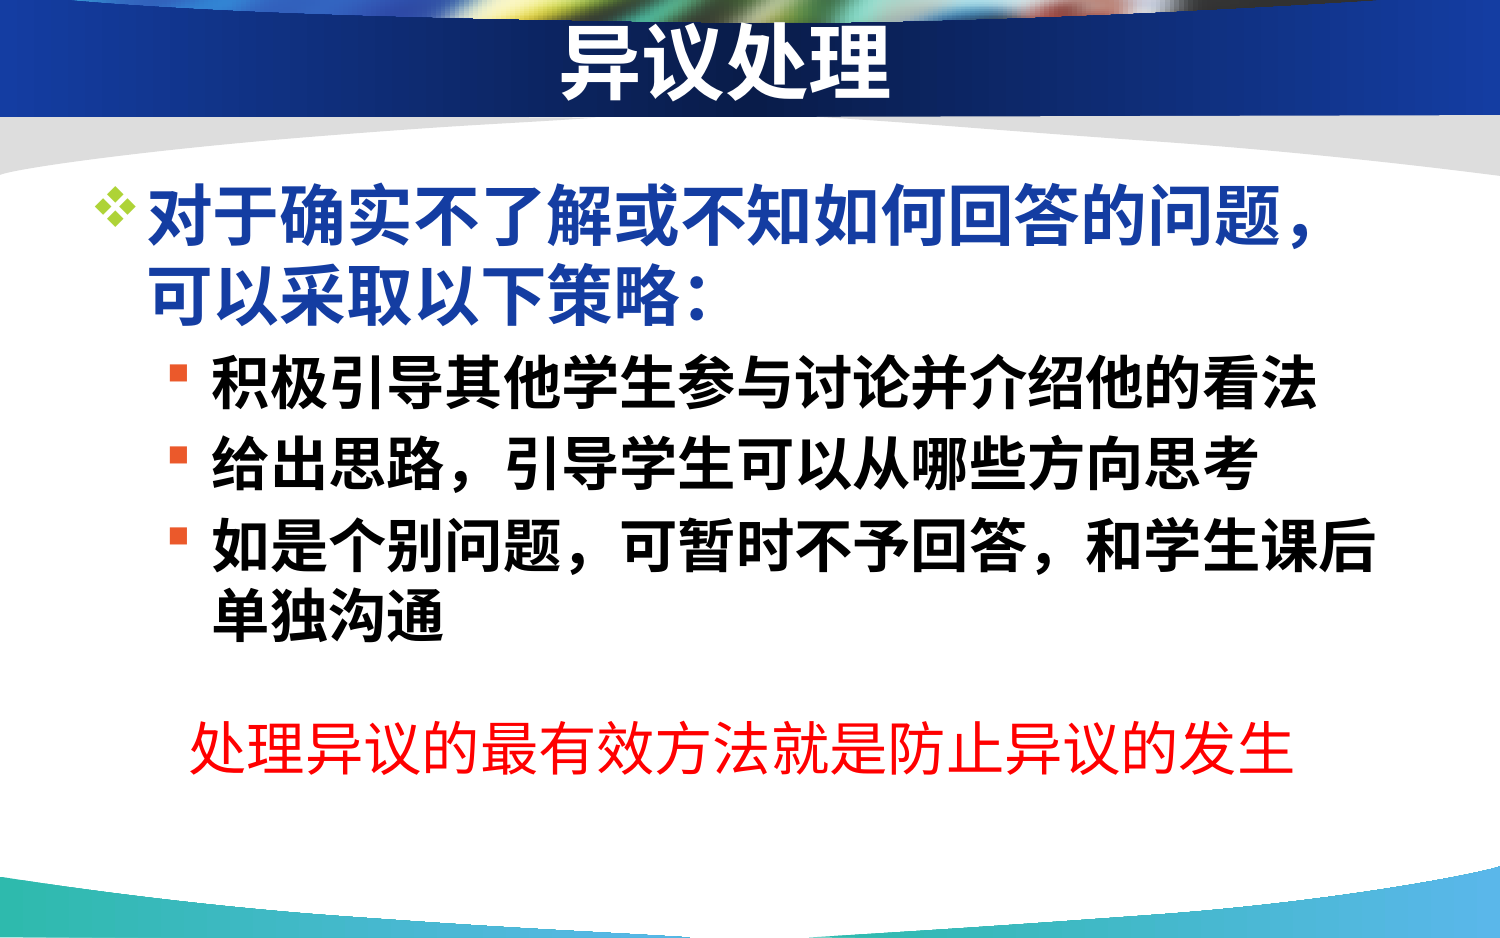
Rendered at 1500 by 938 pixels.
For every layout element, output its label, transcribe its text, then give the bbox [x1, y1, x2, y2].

text_box 处理异议的最有效方法就是防止异议的发生 [173, 705, 1311, 790]
title 异议处理 [137, 5, 1313, 115]
list 对于确实不了解或不知如何回答的问题，可以采取以下策略： 积极引导其他学生参与讨论并介绍他的看法 给出思路，引导学生可以从哪些方向思考 如是个别问题，可暂时不予回答，和学生课后单独沟通 [74, 166, 1426, 844]
picture [78, 0, 1372, 5]
